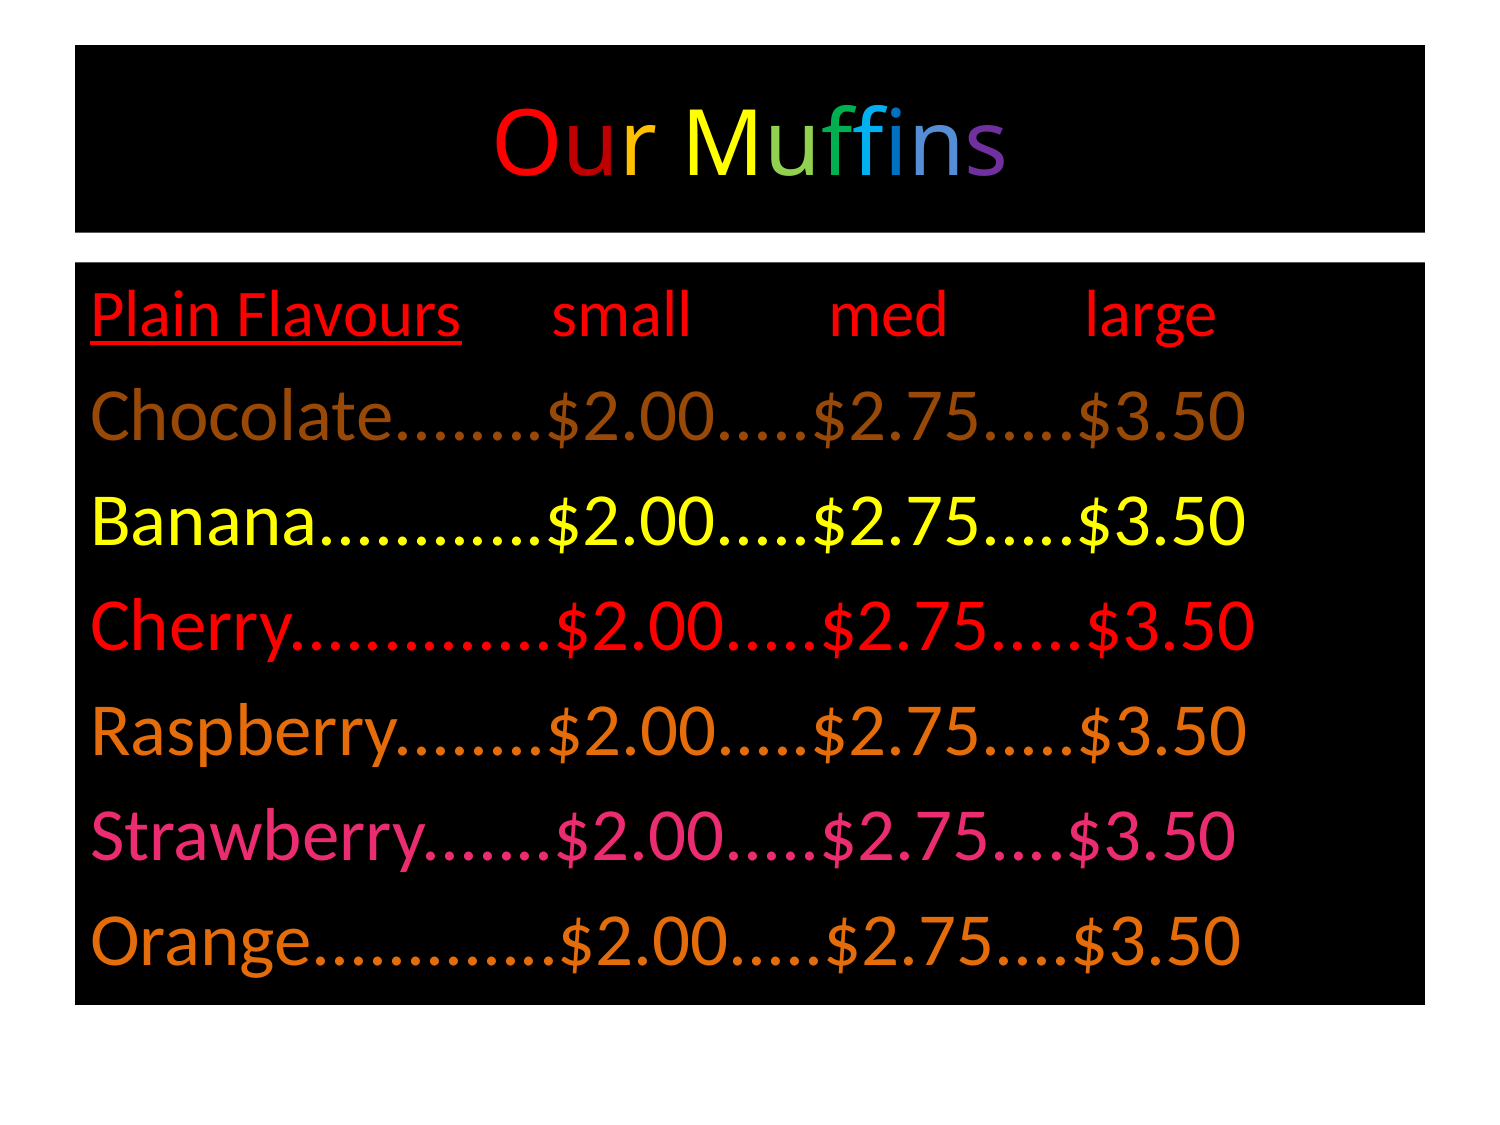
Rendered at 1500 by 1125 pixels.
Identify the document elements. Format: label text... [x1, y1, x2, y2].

title Our Muffins [74, 44, 1426, 233]
list Plain Flavours small med large Chocolate........$2.00.....$2.75.....$3.50 Banana............$2.00.....$2.75.....$3.50 Cherry..............$2.00.....$2.75.....$3.50 Raspberry........$2.00.....$2.75.....$3.50 Strawberry.......$2.00.....$2.75....$3.50 Orange.............$2.00.....$2.75....$3.50 [74, 262, 1426, 1006]
